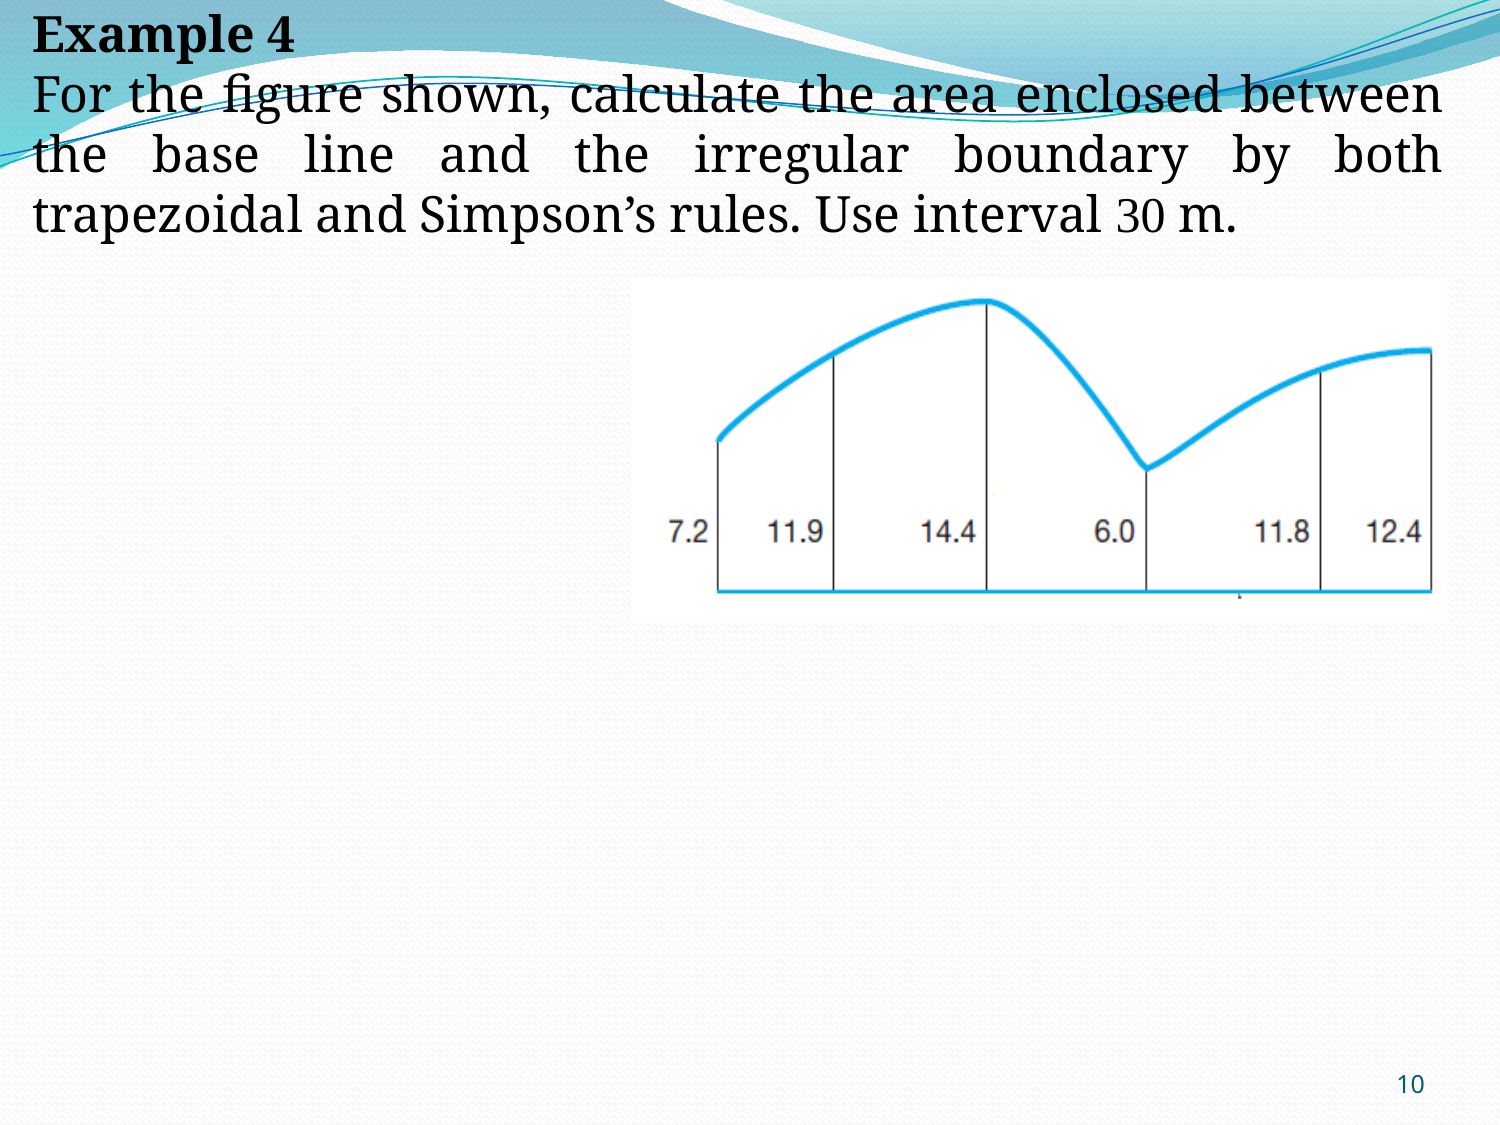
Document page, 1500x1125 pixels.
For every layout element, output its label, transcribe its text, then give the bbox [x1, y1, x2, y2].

slide_number 10 [1299, 1042, 1425, 1103]
picture [631, 278, 1448, 622]
text_box Example 4 For the figure shown, calculate the area enclosed between the base line and the irregular boundary by both trapezoidal and Simpson’s rules. Use interval 30 m. [17, 1, 1459, 311]
